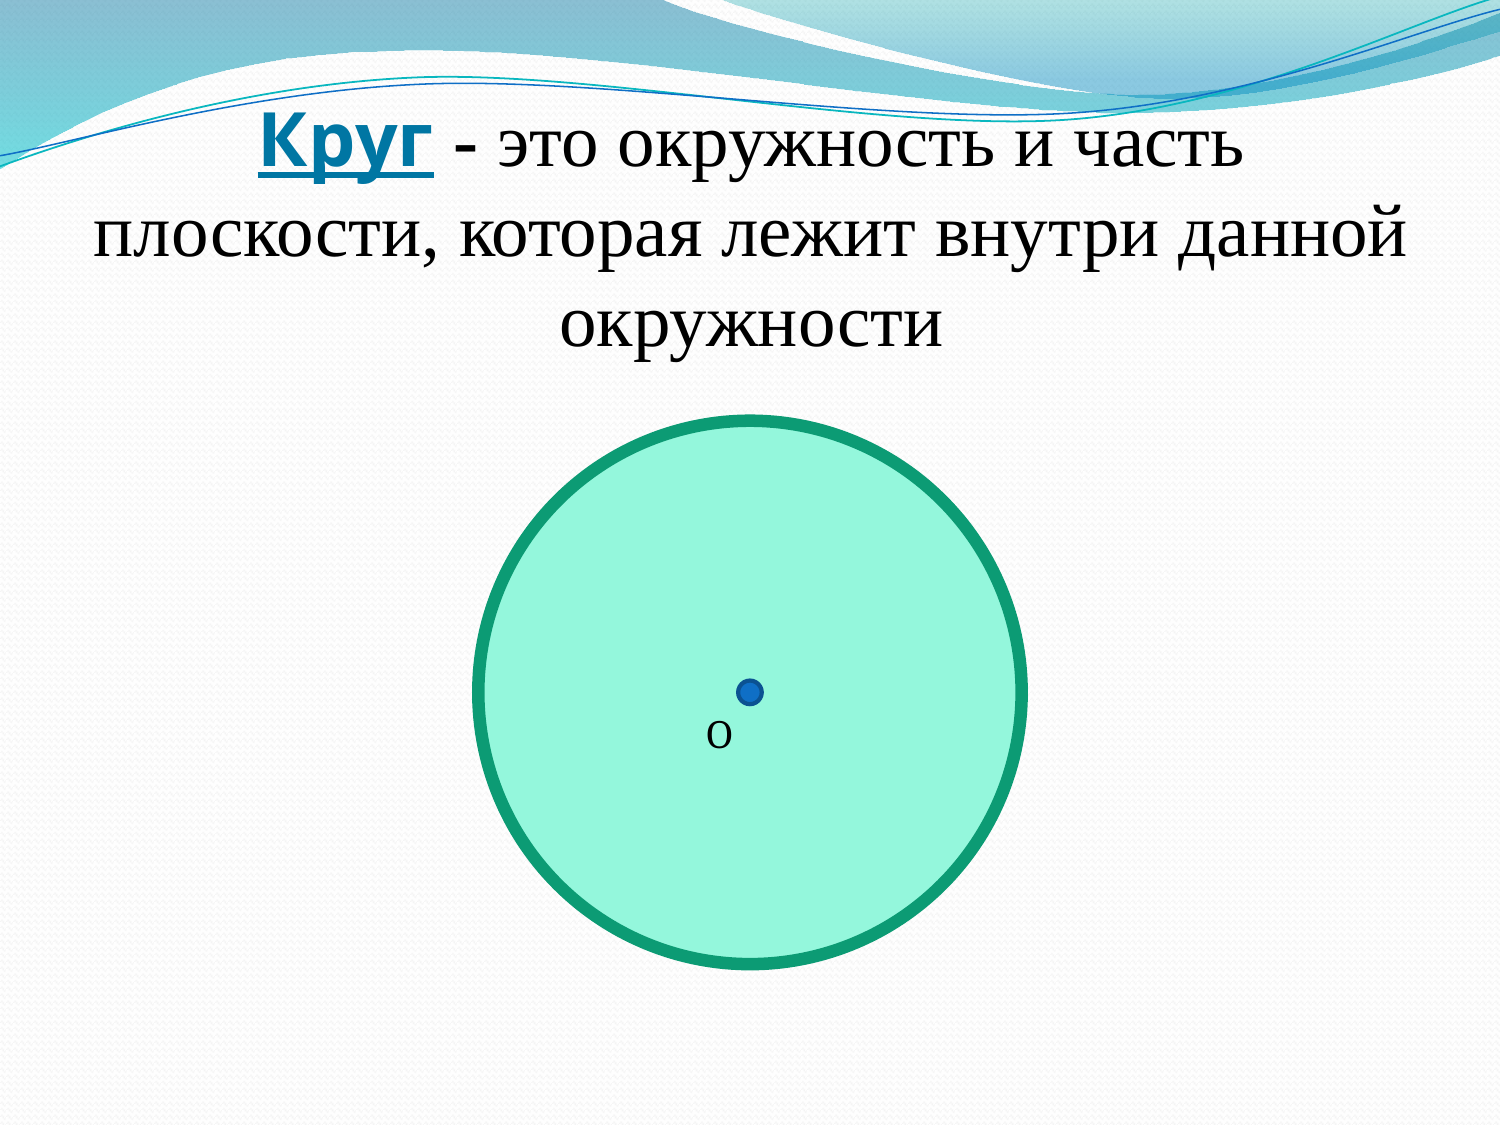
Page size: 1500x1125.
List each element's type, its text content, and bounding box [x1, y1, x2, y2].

text_box О [690, 704, 750, 764]
text_box [736, 678, 764, 707]
text_box [476, 418, 1024, 967]
title Круг - это окружность и часть плоскости, которая лежит внутри данной окружности [76, 113, 1427, 362]
